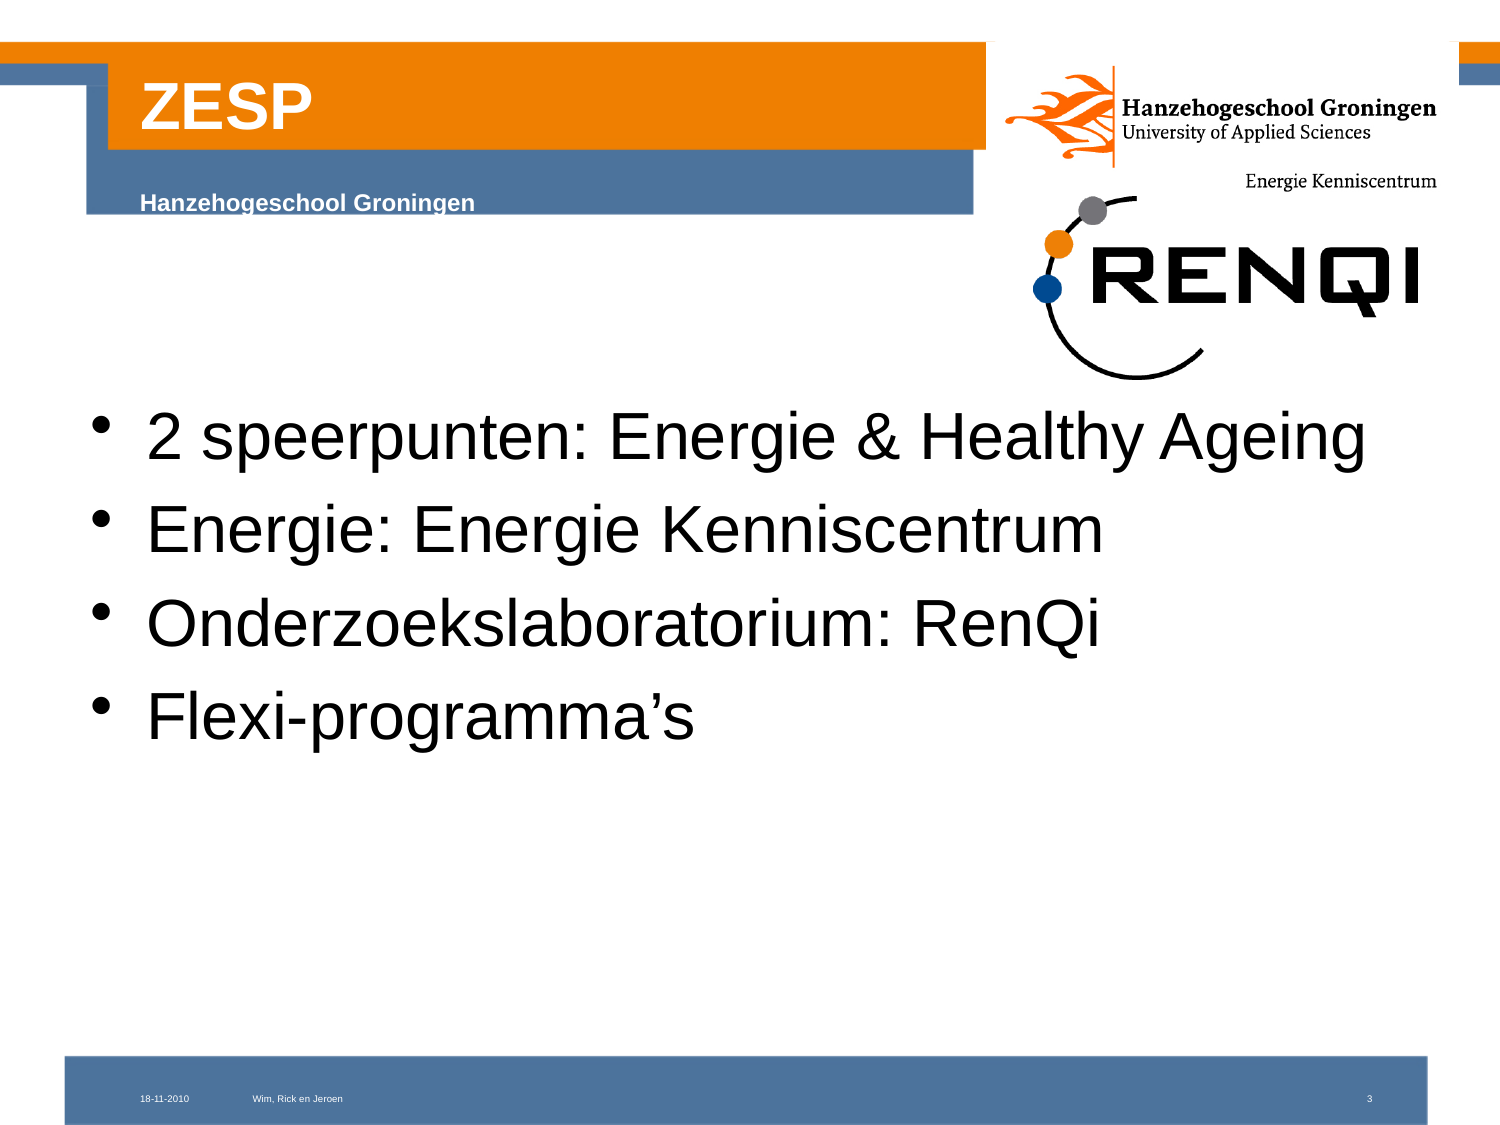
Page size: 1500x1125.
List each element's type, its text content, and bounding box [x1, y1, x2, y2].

slide_number 3 [1074, 1055, 1388, 1125]
picture [0, 0, 1500, 1125]
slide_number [124, 1055, 237, 1125]
text_box Hanzehogeschool Groningen [124, 152, 980, 224]
title ZESP [125, 54, 980, 150]
text_box [986, 244, 1459, 397]
list 2 speerpunten: Energie & Healthy Ageing Energie: Energie Kenniscentrum Onderzoekslaboratorium: RenQi Flexi-programma’s [75, 385, 1425, 1005]
footer Wim, Rick en Jeroen [237, 1055, 713, 1125]
